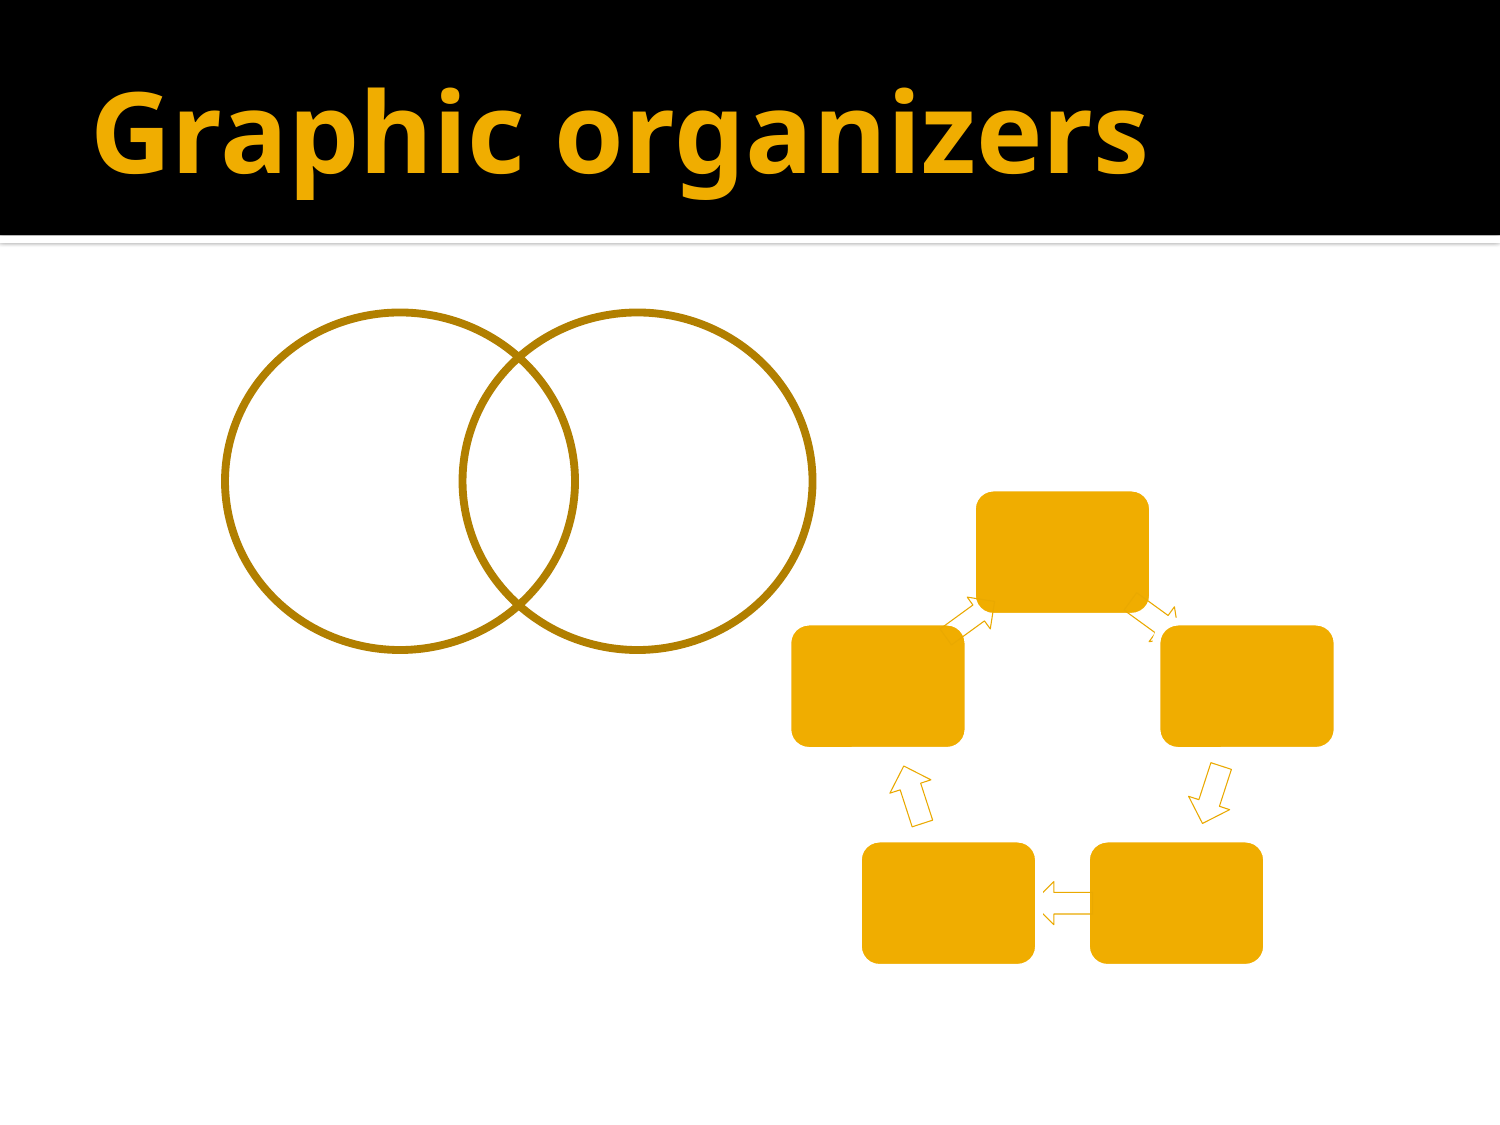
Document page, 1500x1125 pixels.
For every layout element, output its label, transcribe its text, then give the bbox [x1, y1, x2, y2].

title Graphic organizers [75, 25, 1425, 231]
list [699, 487, 1425, 1005]
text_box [224, 312, 813, 650]
